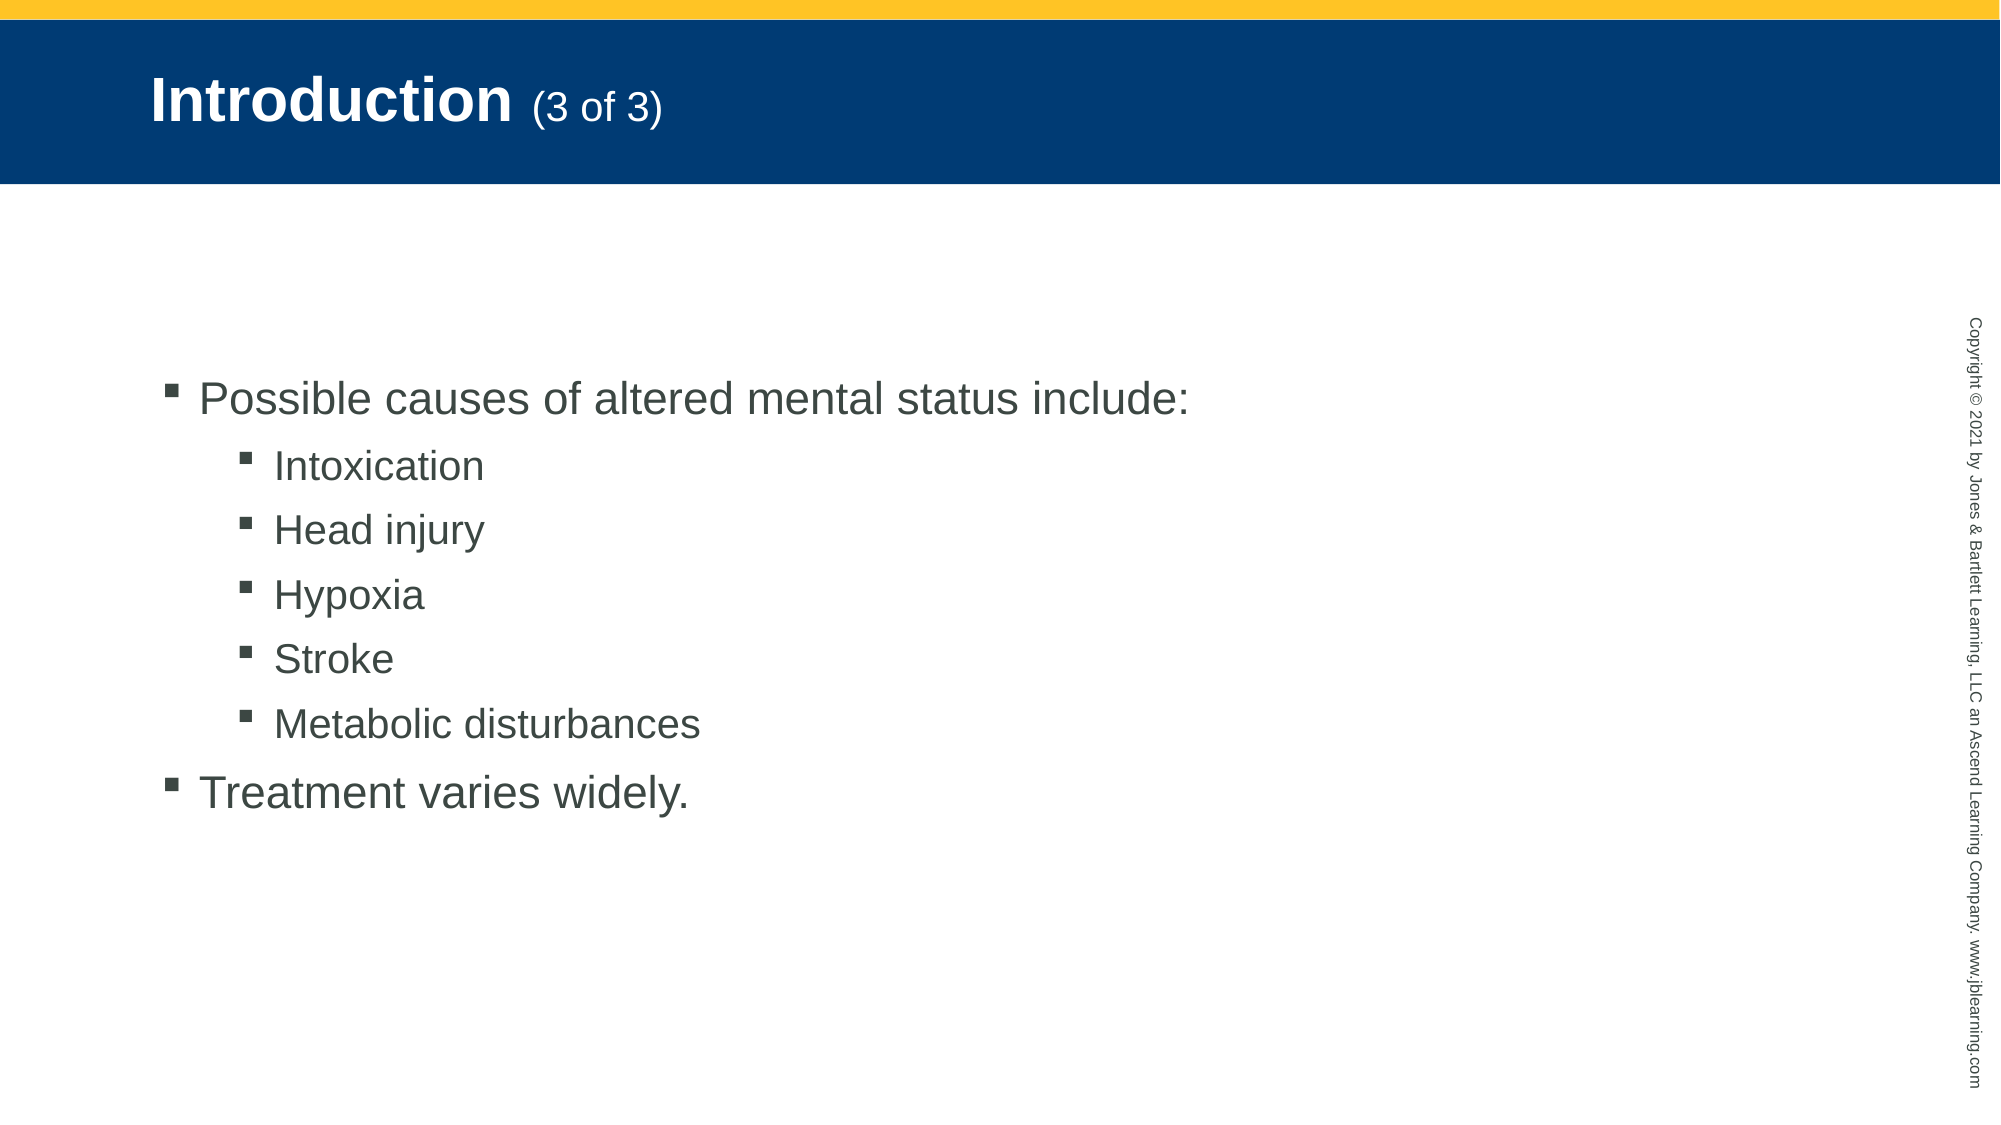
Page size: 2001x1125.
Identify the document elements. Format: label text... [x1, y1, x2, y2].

list Possible causes of altered mental status include: Intoxication Head injury Hypoxia Stroke Metabolic disturbances Treatment varies widely. [146, 361, 1859, 1016]
title Introduction (3 of 3) [0, 19, 2000, 185]
